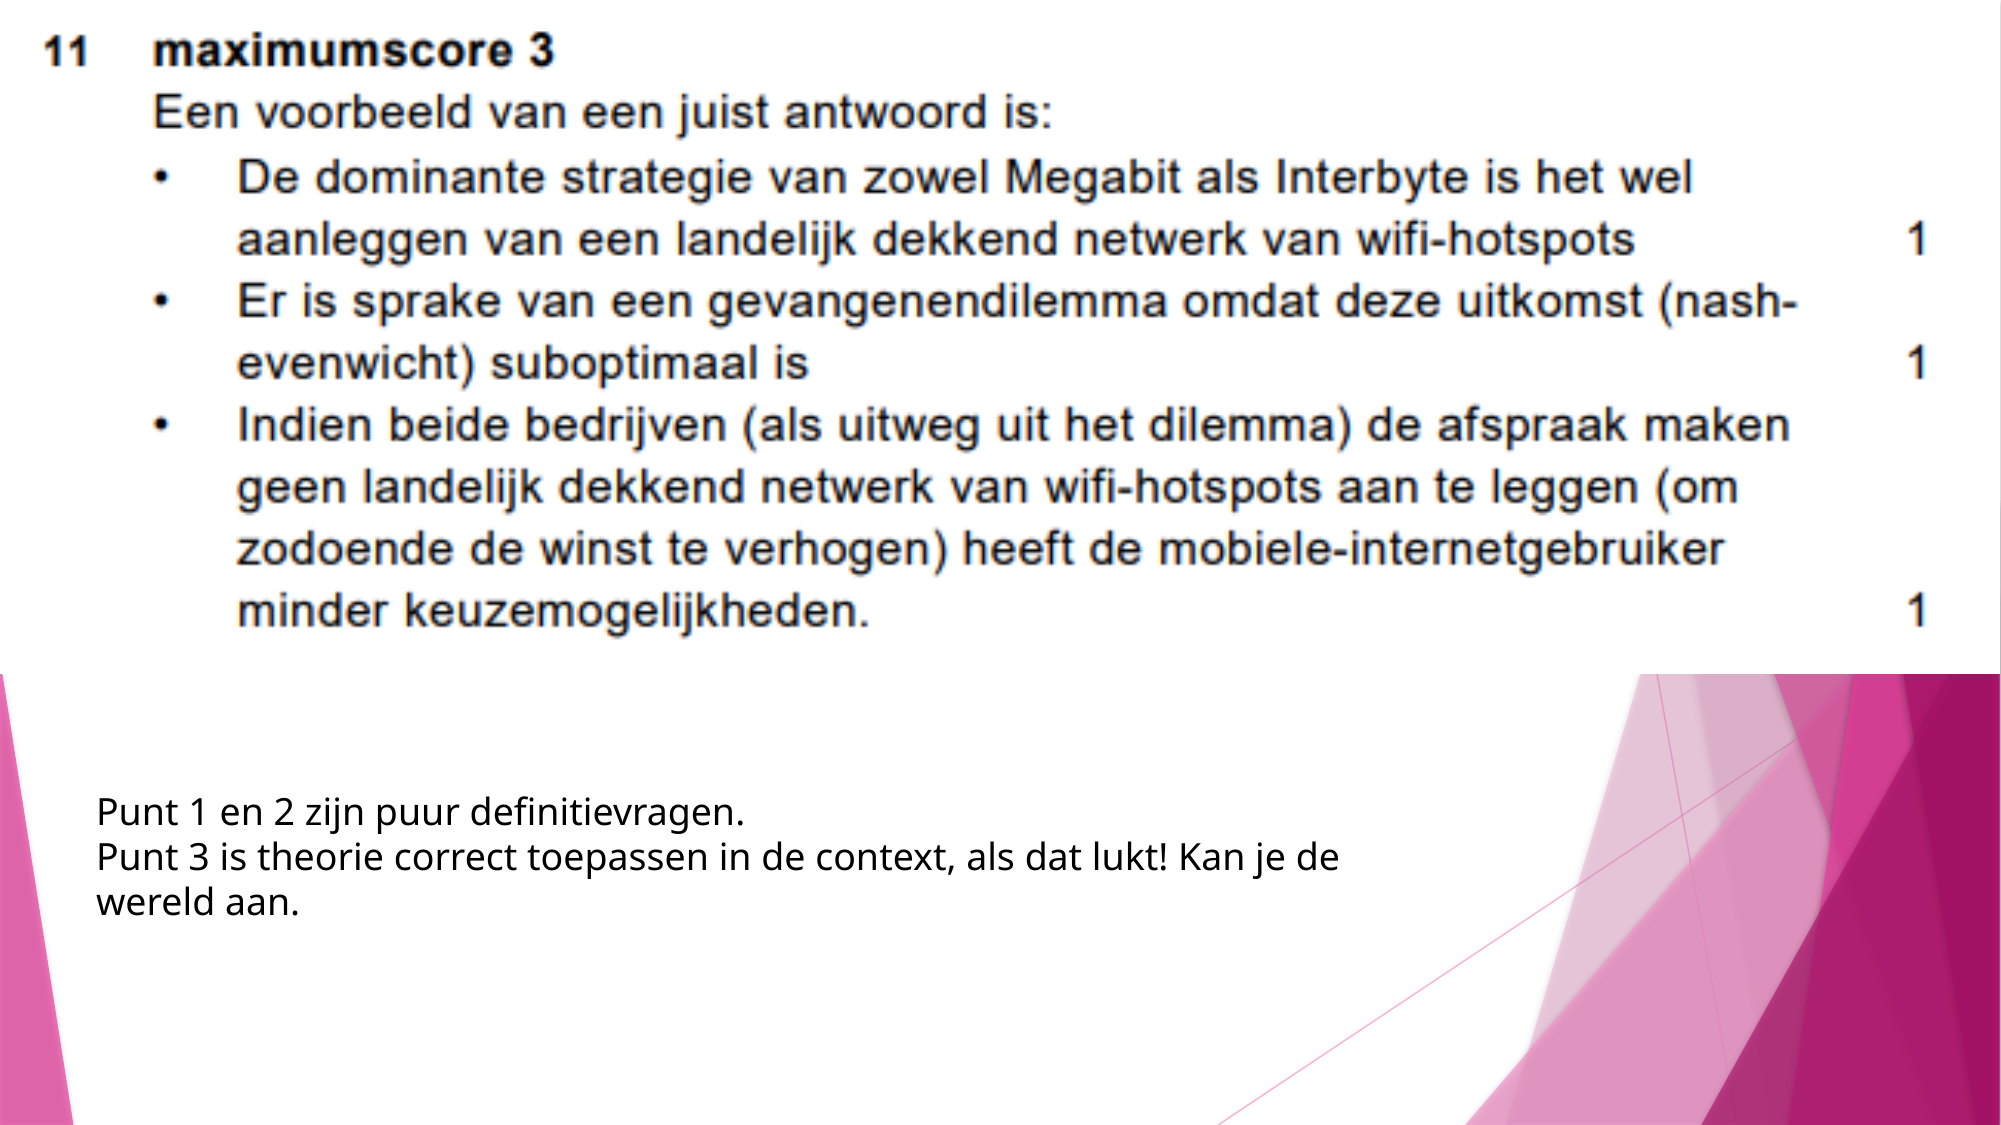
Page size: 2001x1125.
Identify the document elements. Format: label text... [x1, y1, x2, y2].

picture [0, 0, 2000, 675]
text_box Punt 1 en 2 zijn puur definitievragen. Punt 3 is theorie correct toepassen in de context, als dat lukt! Kan je de wereld aan. [81, 780, 1435, 930]
